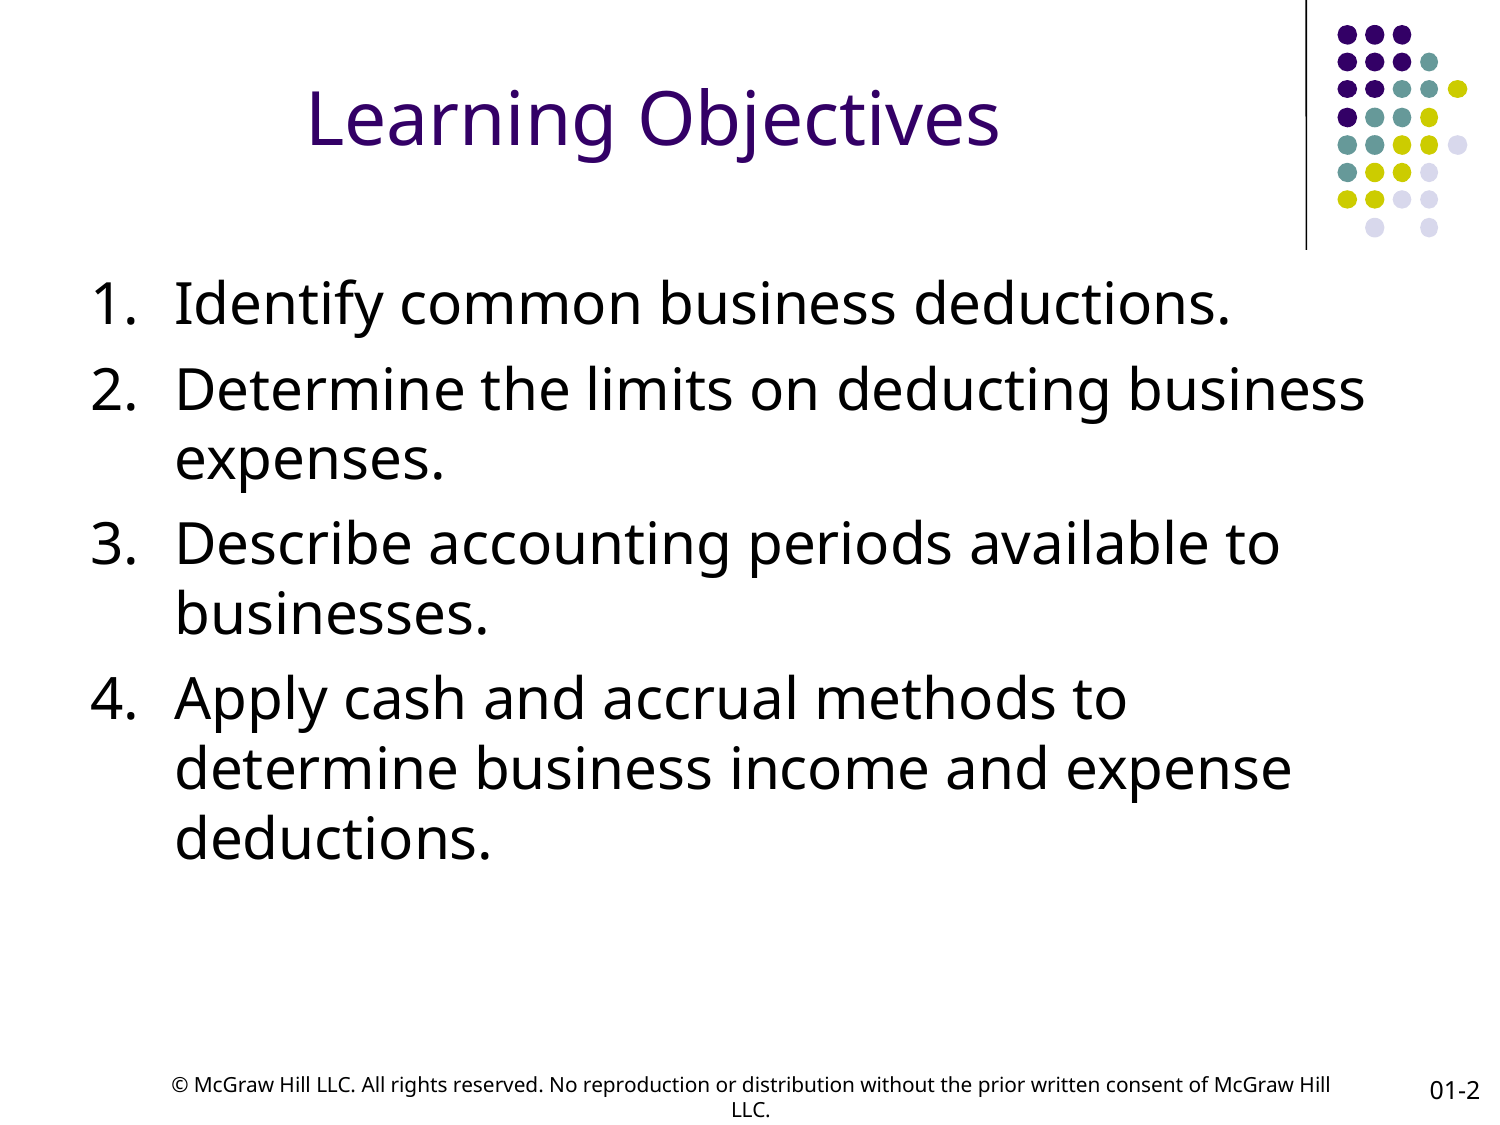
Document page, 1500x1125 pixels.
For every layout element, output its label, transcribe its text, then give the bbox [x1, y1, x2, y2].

slide_number 01-2 [1345, 1061, 1496, 1122]
title Learning Objectives [32, 8, 1275, 234]
list Identify common business deductions. Determine the limits on deducting business expenses. Describe accounting periods available to businesses. Apply cash and accrual methods to determine business income and expense deductions. [75, 259, 1425, 1062]
